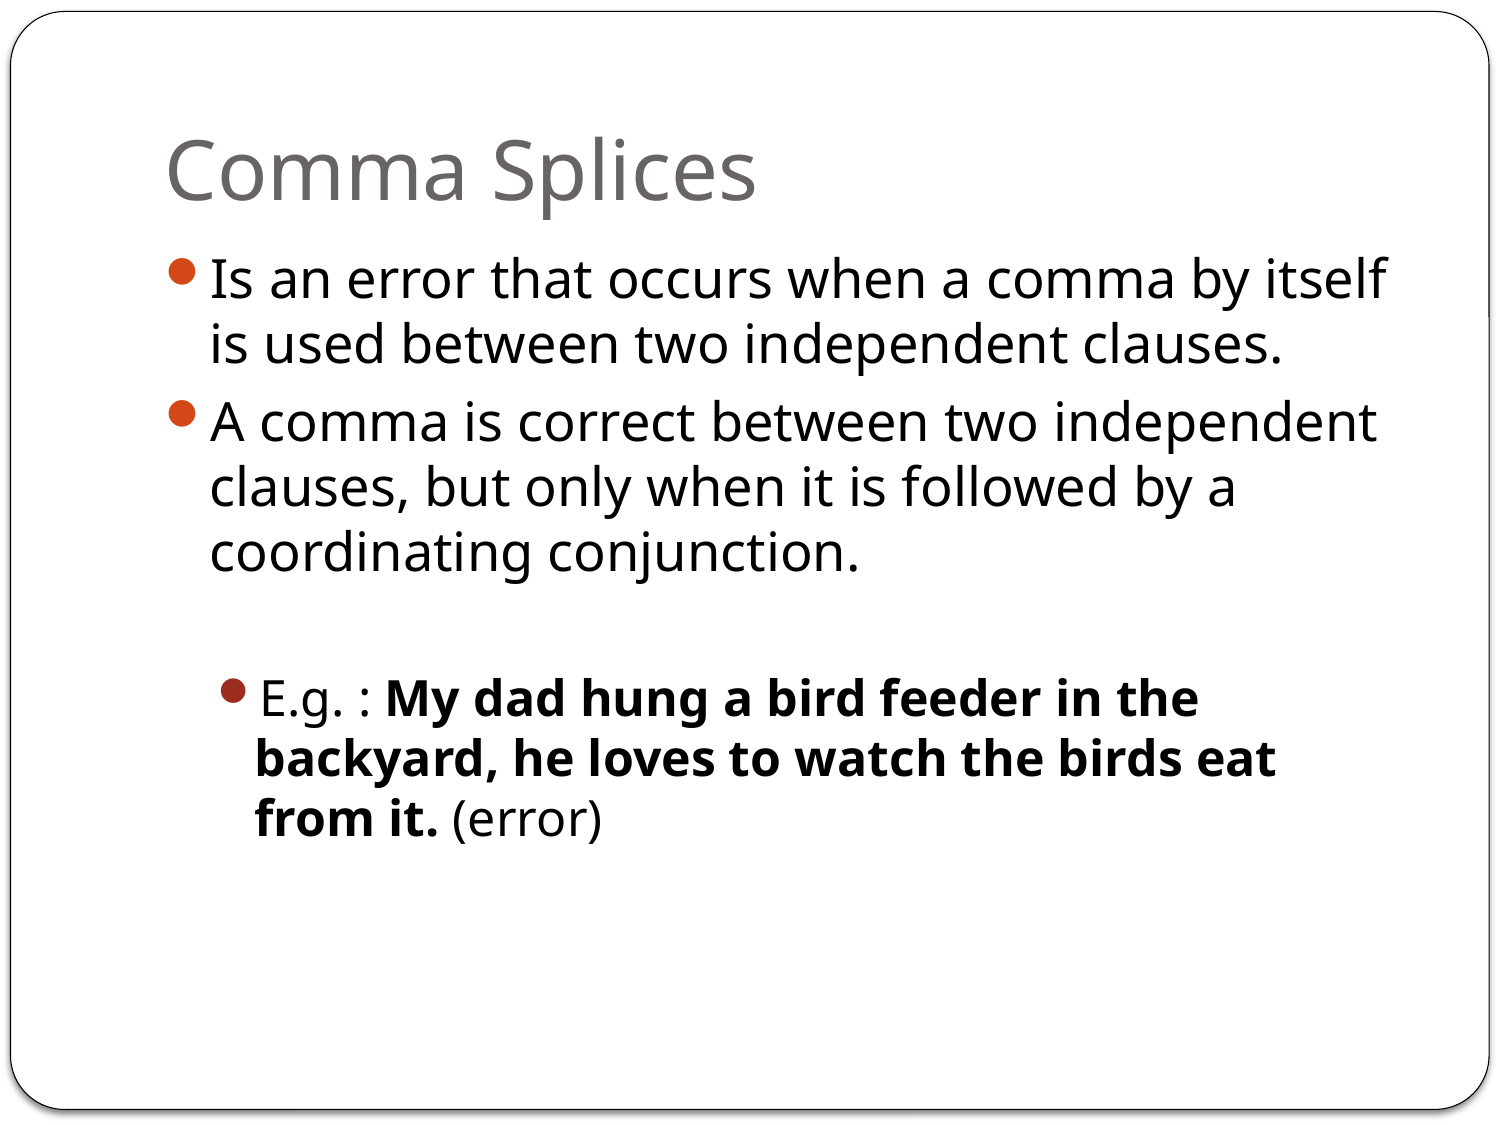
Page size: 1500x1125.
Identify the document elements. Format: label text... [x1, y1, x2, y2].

list Is an error that occurs when a comma by itself is used between two independent clauses. A comma is correct between two independent clauses, but only when it is followed by a coordinating conjunction. E.g. : My dad hung a bird feeder in the backyard, he loves to watch the birds eat from it. (error) [150, 237, 1425, 988]
title Comma Splices [150, 45, 1425, 233]
